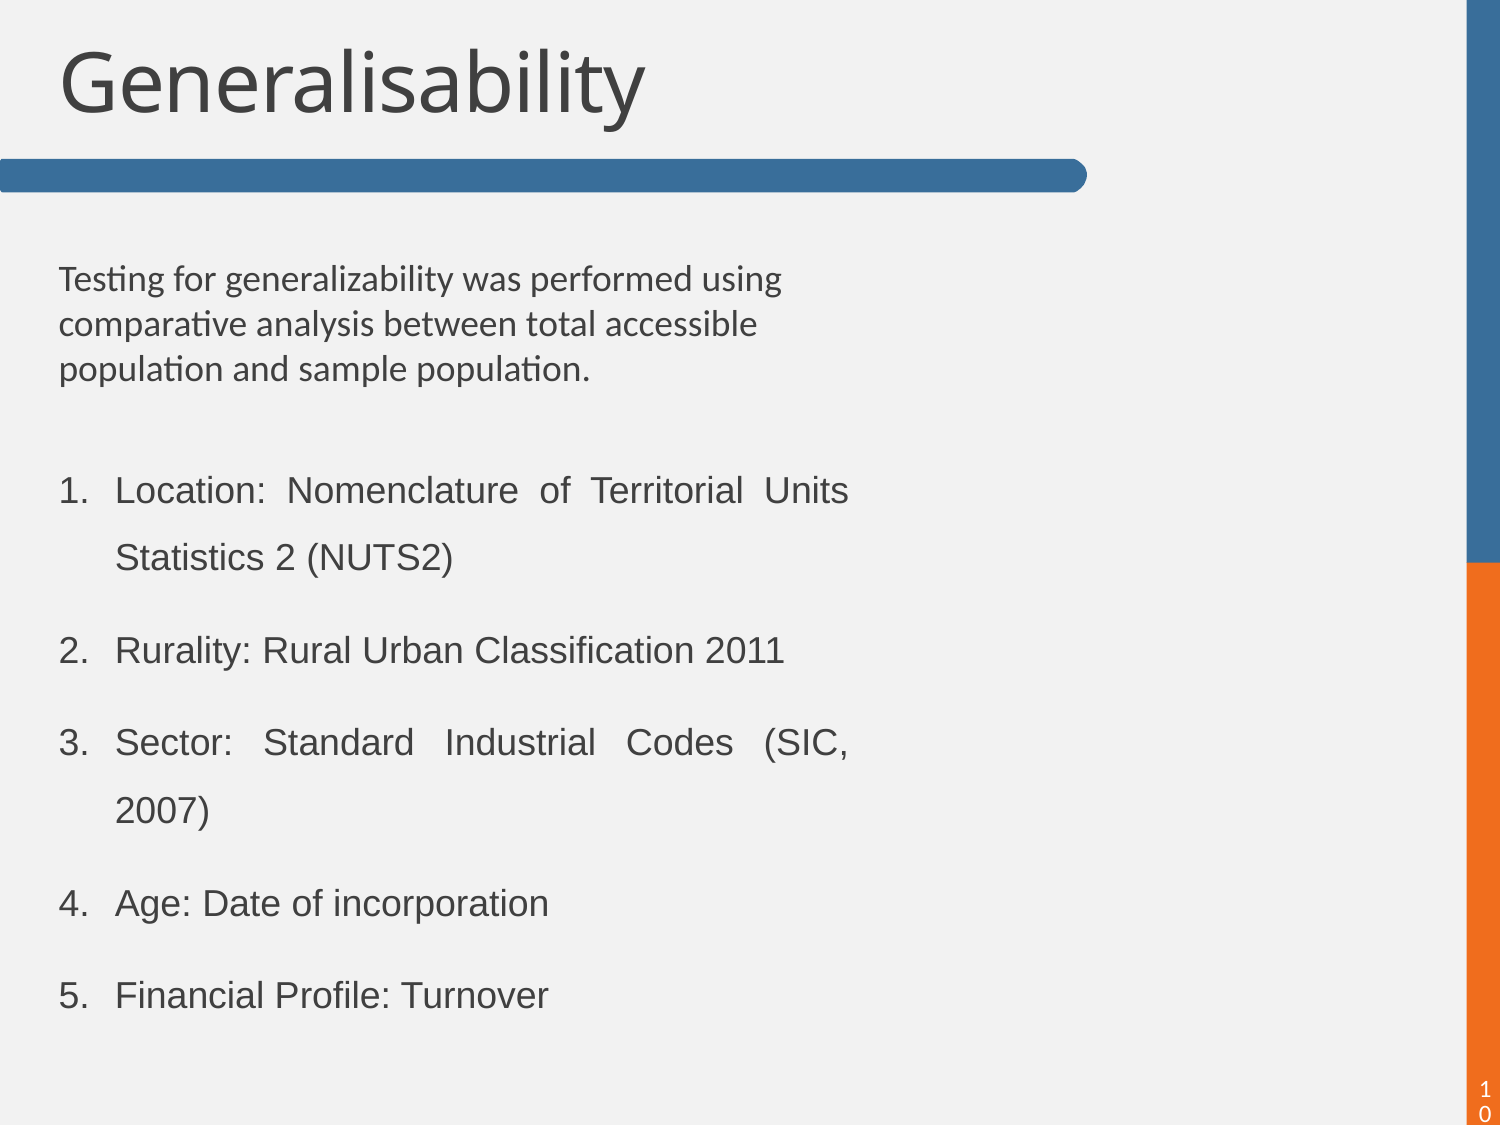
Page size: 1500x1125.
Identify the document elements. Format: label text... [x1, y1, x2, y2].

text_box Location: Nomenclature of Territorial Units Statistics 2 (NUTS2) Rurality: Rural Urban Classification 2011 Sector: Standard Industrial Codes (SIC, 2007) Age: Date of incorporation Financial Profile: Turnover [43, 435, 865, 1081]
slide_number 10 [1463, 1057, 1498, 1118]
title Generalisability [43, 25, 1282, 138]
text_box Testing for generalizability was performed using comparative analysis between total accessible population and sample population. [43, 246, 918, 397]
